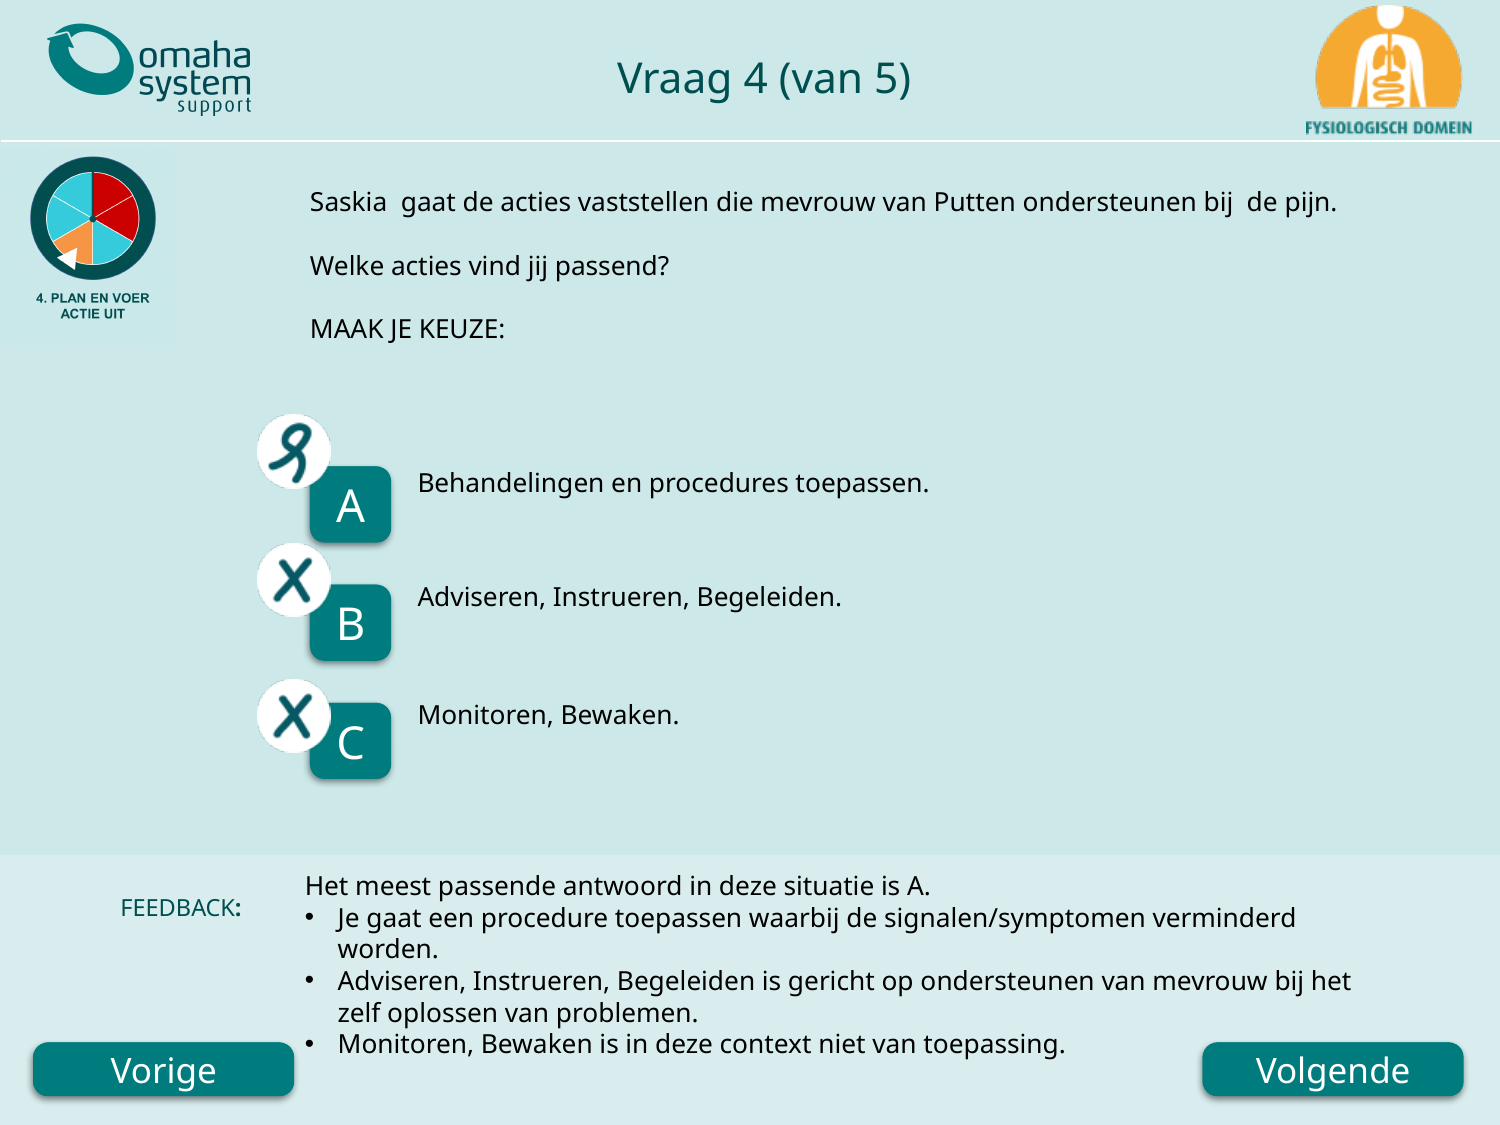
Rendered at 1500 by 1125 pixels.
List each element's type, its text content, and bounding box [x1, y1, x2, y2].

text_box Saskia gaat de acties vaststellen die mevrouw van Putten ondersteunen bij de pijn. Welke acties vind jij passend? MAAK JE KEUZE: [309, 153, 1370, 344]
picture [1306, 5, 1473, 135]
text_box [304, 476, 392, 532]
text_box [304, 55, 1304, 137]
text_box Vorige [33, 1042, 295, 1097]
picture [256, 679, 331, 754]
text_box A [340, 466, 390, 475]
text_box Het meest passende antwoord in deze situatie is A. Je gaat een procedure toepassen waarbij de signalen/symptomen verminderd worden. Adviseren, Instrueren, Begeleiden is gericht op ondersteunen van mevrouw bij het zelf oplossen van problemen. Monitoren, Bewaken is in deze context niet van toepassing. [304, 869, 1380, 1059]
text_box [0, 854, 1500, 1125]
picture [256, 543, 331, 618]
text_box Monitoren, Bewaken. [417, 698, 1394, 731]
text_box Vraag 4 (van 5) [304, 43, 1224, 110]
picture [32, 0, 270, 130]
text_box FEEDBACK: [11, 887, 248, 928]
text_box C [340, 702, 390, 712]
text_box Volgende [1202, 1042, 1464, 1097]
text_box Adviseren, Instrueren, Begeleiden. [417, 579, 1394, 612]
text_box Behandelingen en procedures toepassen. [417, 465, 1394, 498]
text_box [309, 713, 392, 769]
picture [256, 414, 331, 489]
text_box B [309, 584, 392, 661]
picture [0, 146, 175, 346]
